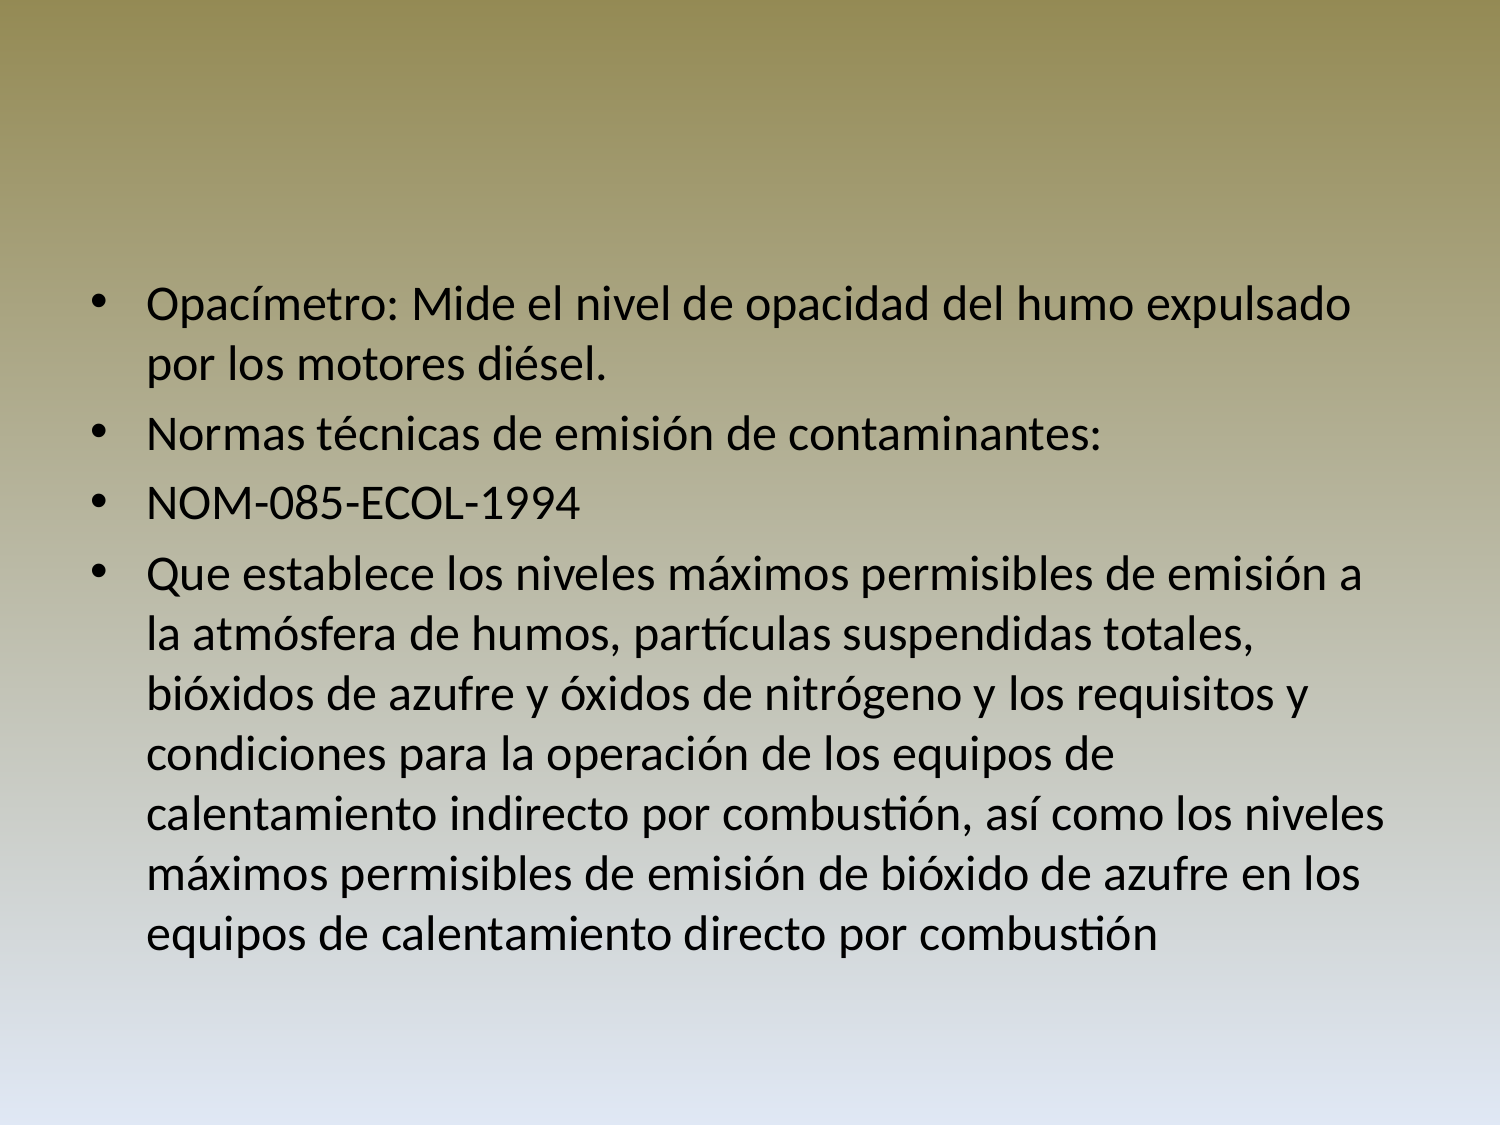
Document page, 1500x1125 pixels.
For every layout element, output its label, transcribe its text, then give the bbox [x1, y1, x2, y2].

list Opacímetro: Mide el nivel de opacidad del humo expulsado por los motores diésel. Normas técnicas de emisión de contaminantes: NOM-085-ECOL-1994 Que establece los niveles máximos permisibles de emisión a la atmósfera de humos, partículas suspendidas totales, bióxidos de azufre y óxidos de nitrógeno y los requisitos y condiciones para la operación de los equipos de calentamiento indirecto por combustión, así como los niveles máximos permisibles de emisión de bióxido de azufre en los equipos de calentamiento directo por combustión [75, 262, 1425, 1005]
